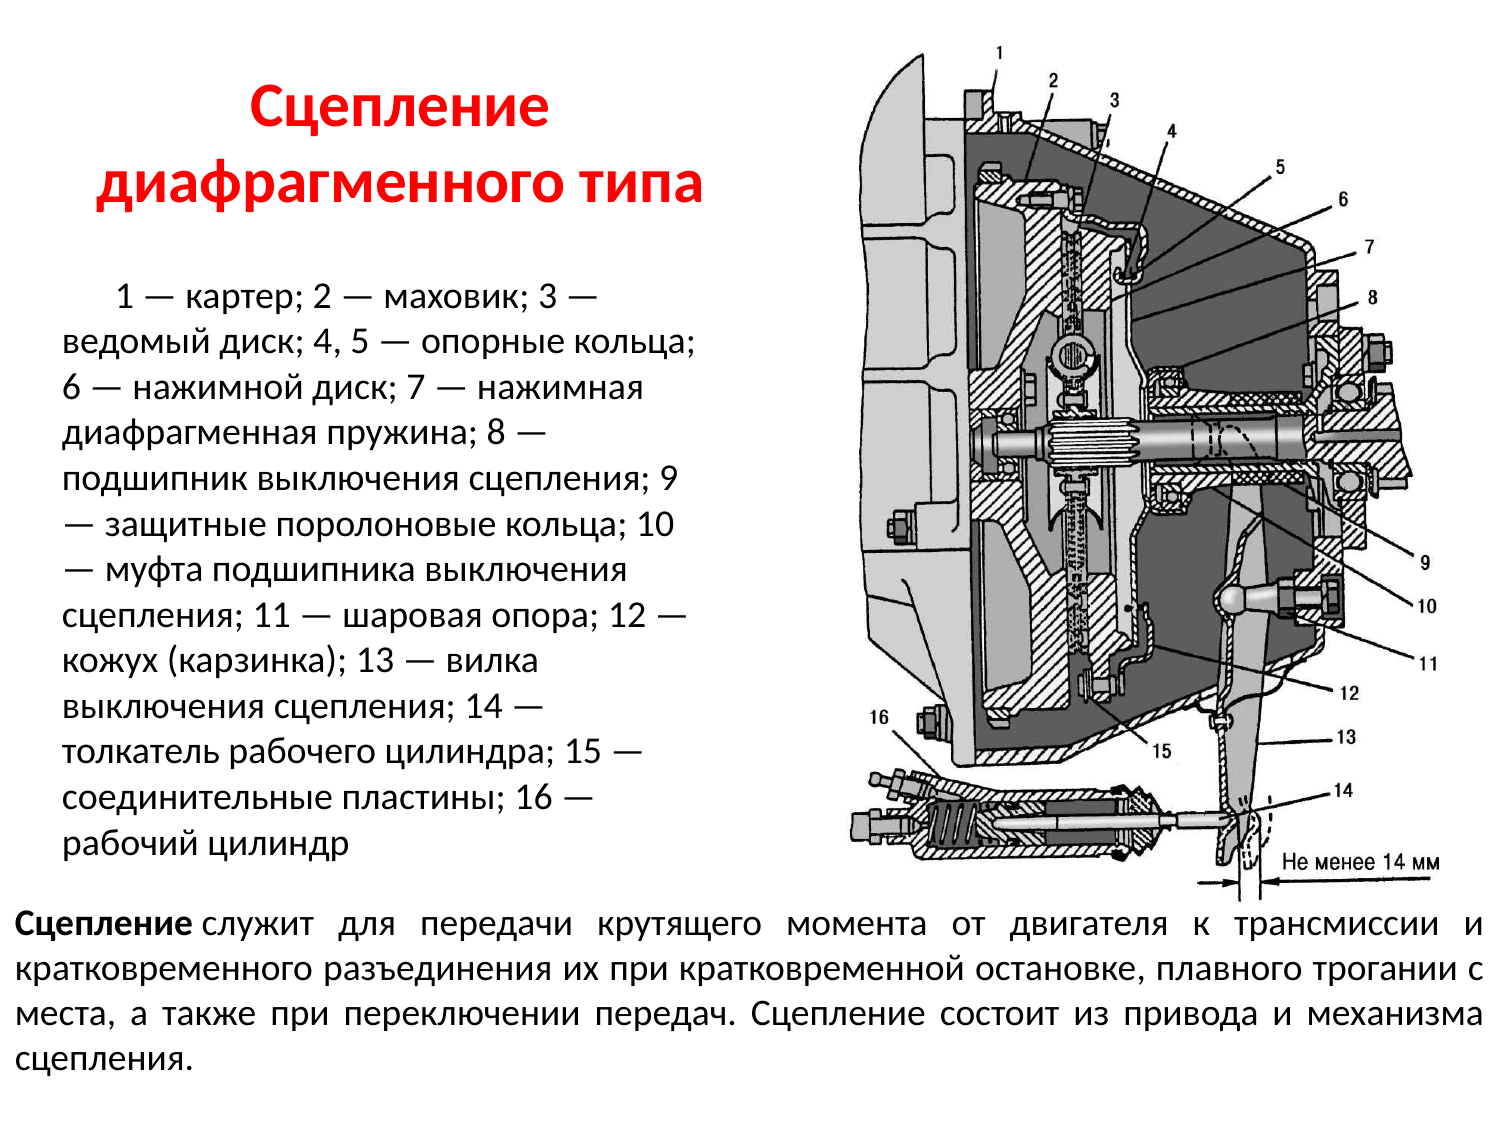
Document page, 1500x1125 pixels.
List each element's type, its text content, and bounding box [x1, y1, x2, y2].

list 1 — картер; 2 — маховик; 3 — ведомый диск; 4, 5 — опорные кольца; 6 — нажимной диск; 7 — нажимная диафрагменная пружина; 8 — подшипник выключения сцепления; 9 — защитные поролоновые кольца; 10 — муфта подшипника выключения сцепления; 11 — шаровая опора; 12 — кожух (карзинка); 13 — вилка выключения сцепления; 14 — толкатель рабочего цилиндра; 15 — соединительные пластины; 16 — рабочий цилиндр [46, 262, 715, 890]
picture [843, 46, 1466, 915]
title Сцепление диафрагменного типа [75, 45, 727, 233]
text_box Сцепление служит для передачи крутящего момента от двигателя к трансмиссии и кратковременного разъединения их при кратковременной остановке, плавного трогании с места, а также при переключении передач. Сцепление состоит из привода и механизма сцепления. [0, 890, 1500, 1086]
